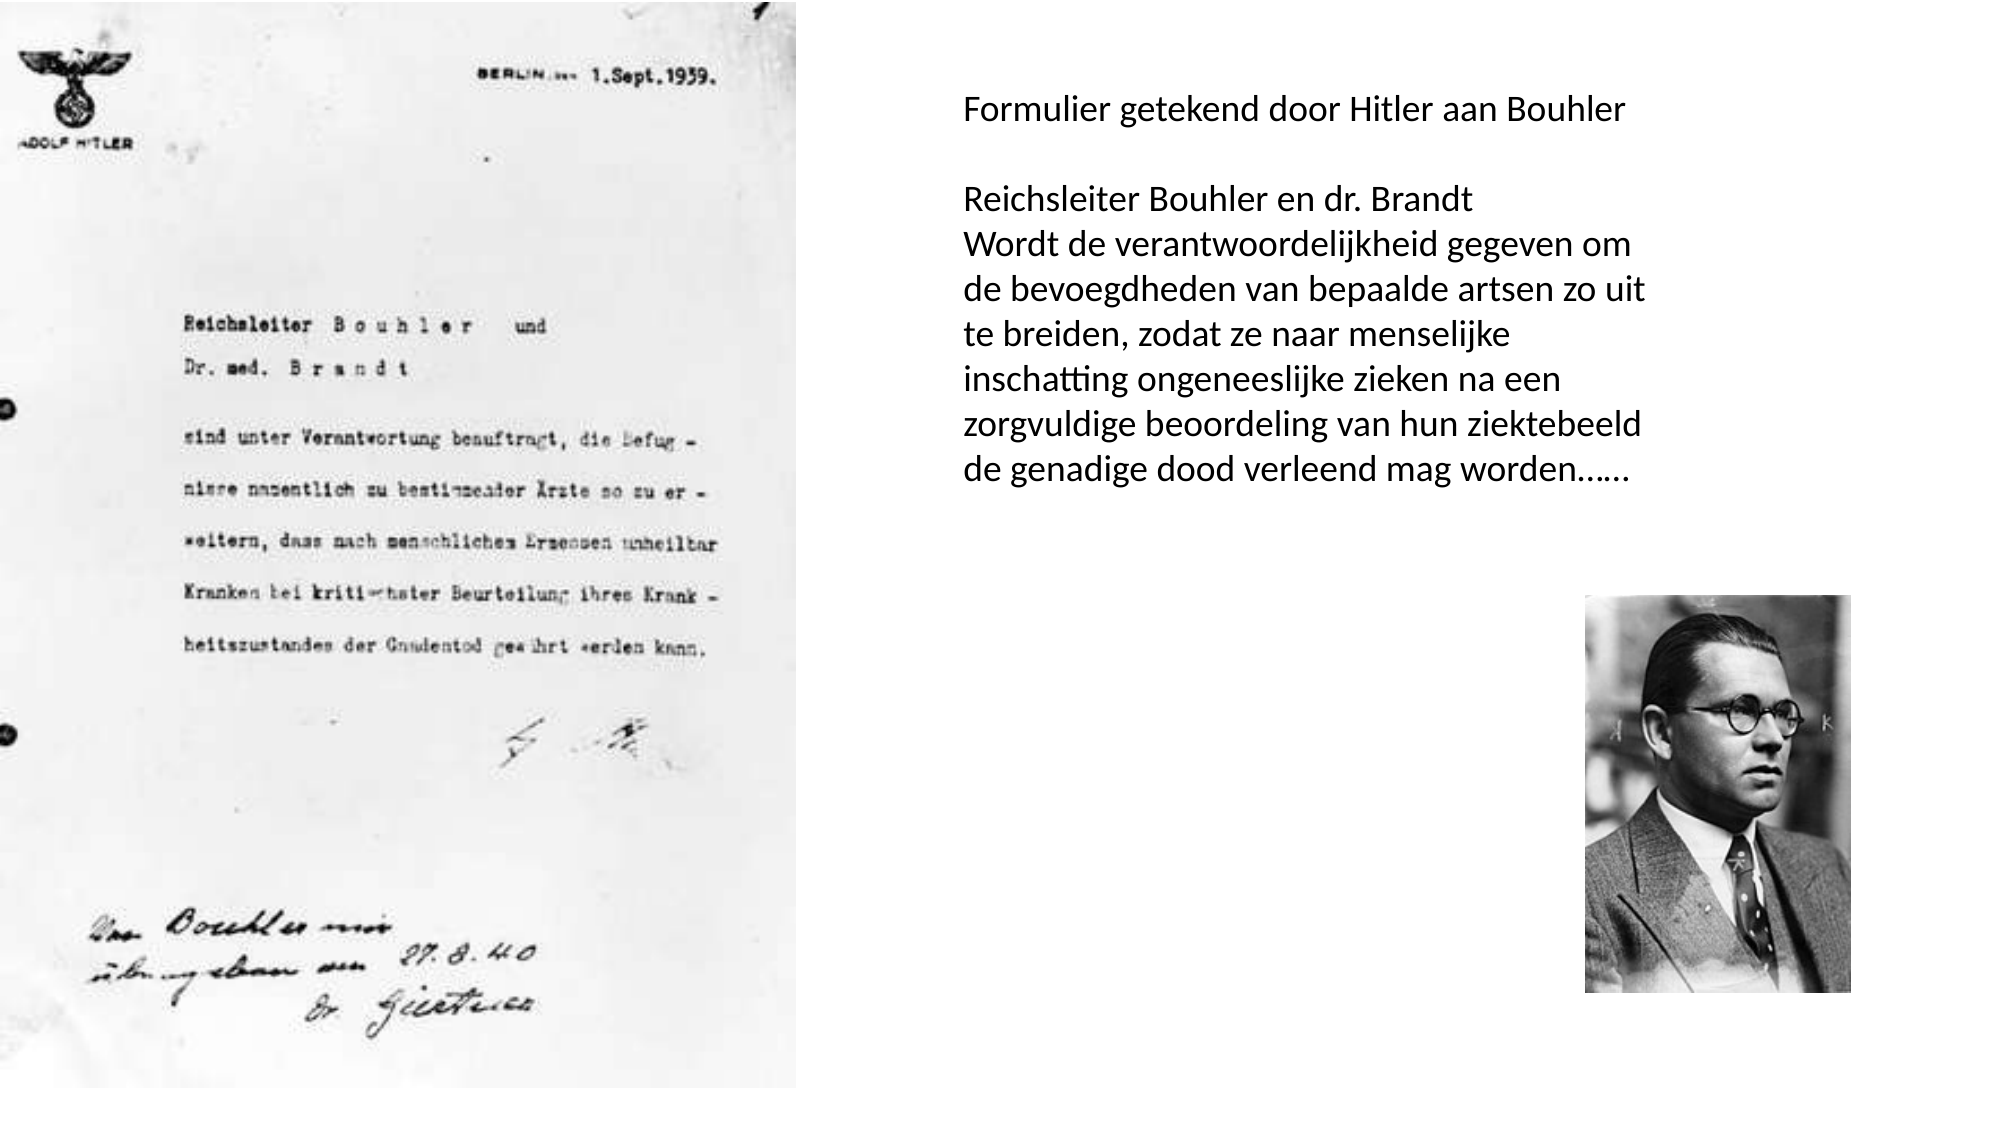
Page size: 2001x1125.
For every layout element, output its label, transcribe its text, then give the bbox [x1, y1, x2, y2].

picture [1585, 595, 1851, 993]
text_box Formulier getekend door Hitler aan Bouhler Reichsleiter Bouhler en dr. Brandt Wordt de verantwoordelijkheid gegeven om de bevoegdheden van bepaalde artsen zo uit te breiden, zodat ze naar menselijke inschatting ongeneeslijke zieken na een zorgvuldige beoordeling van hun ziektebeeld de genadige dood verleend mag worden…… [948, 76, 1692, 496]
picture [0, 2, 796, 1088]
